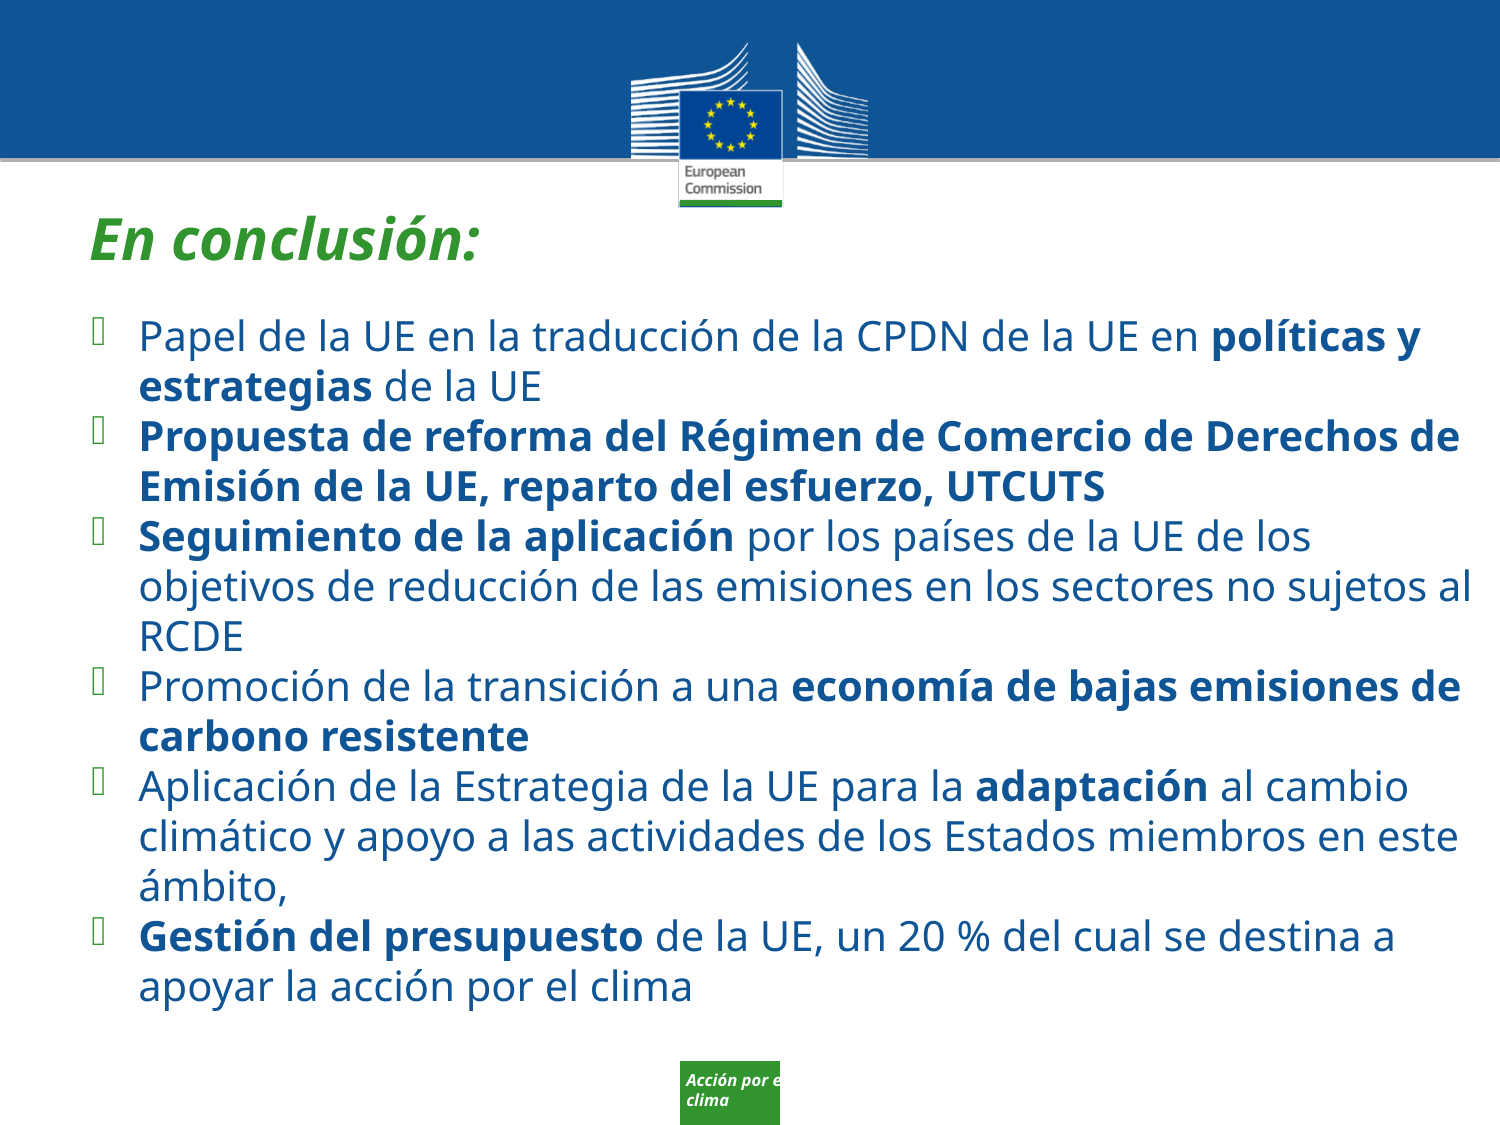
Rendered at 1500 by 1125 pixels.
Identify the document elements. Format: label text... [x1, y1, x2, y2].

picture [631, 42, 868, 144]
text_box Papel de la UE en la traducción de la CPDN de la UE en políticas y estrategias de la UE Propuesta de reforma del Régimen de Comercio de Derechos de Emisión de la UE, reparto del esfuerzo, UTCUTS Seguimiento de la aplicación por los países de la UE de los objetivos de reducción de las emisiones en los sectores no sujetos al RCDE Promoción de la transición a una economía de bajas emisiones de carbono resistente Aplicación de la Estrategia de la UE para la adaptación al cambio climático y apoyo a las actividades de los Estados miembros en este ámbito, Gestión del presupuesto de la UE, un 20 % del cual se destina a apoyar la acción por el clima [1, 302, 1500, 1012]
text_box En conclusión: [75, 144, 1425, 302]
